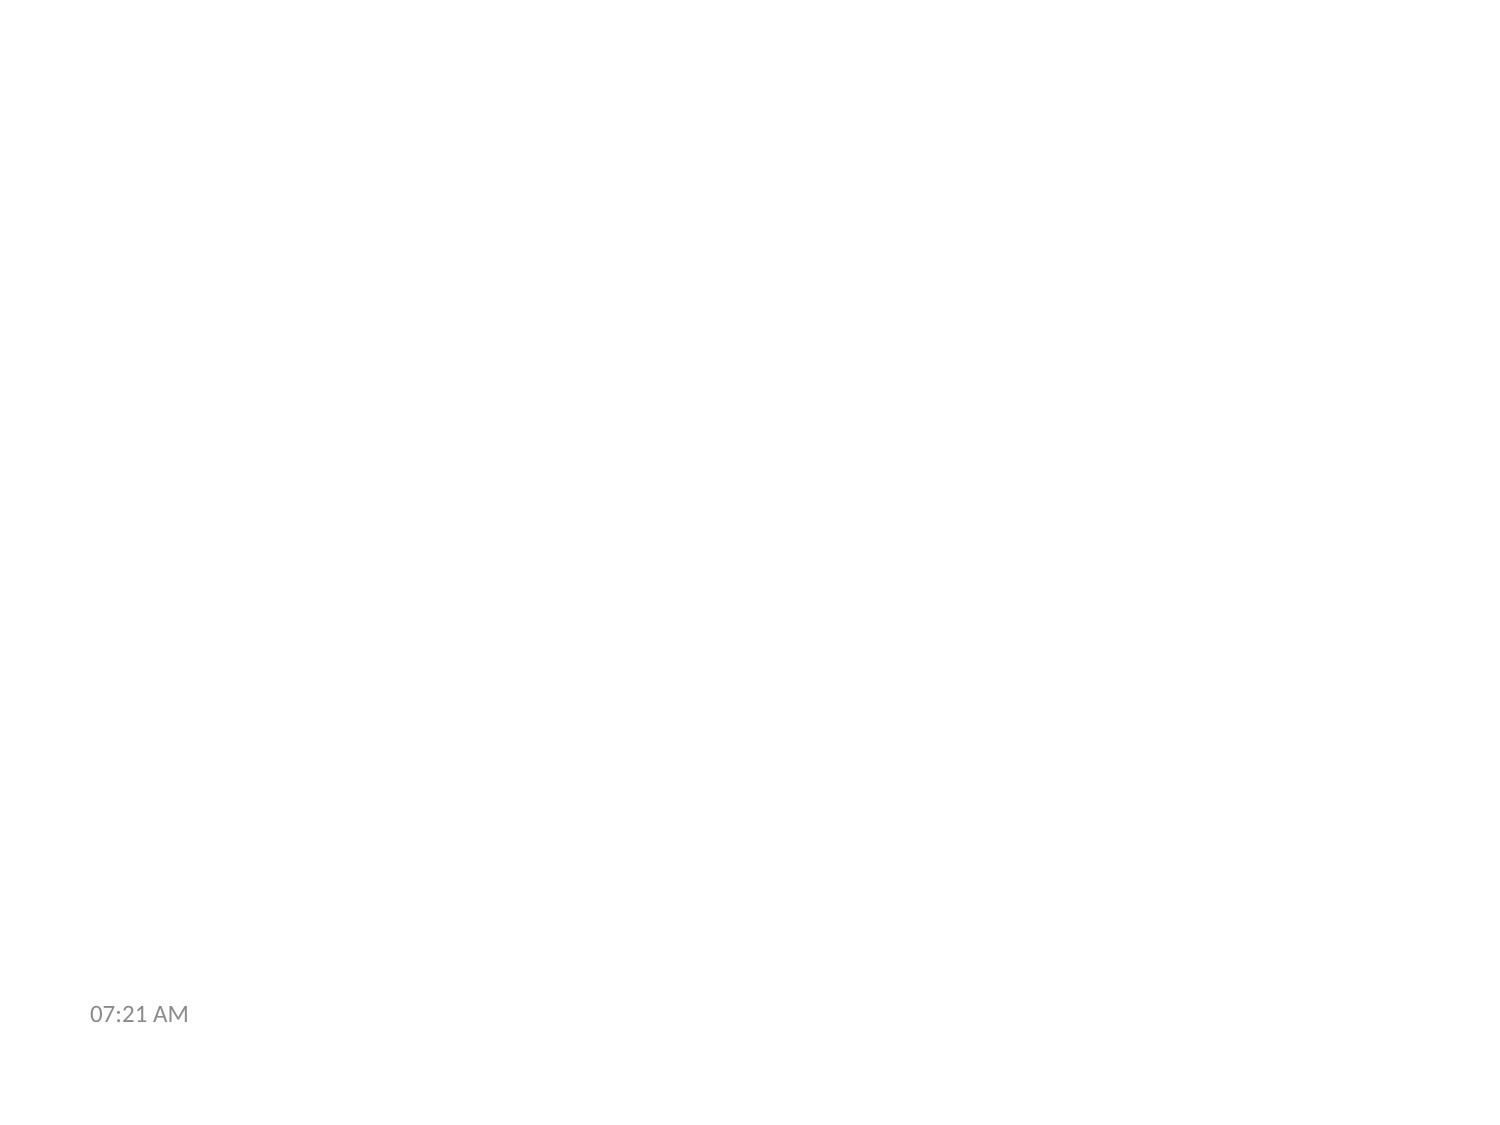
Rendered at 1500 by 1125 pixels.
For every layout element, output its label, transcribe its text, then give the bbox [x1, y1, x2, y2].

text_box 3:35 PM [75, 982, 425, 1043]
